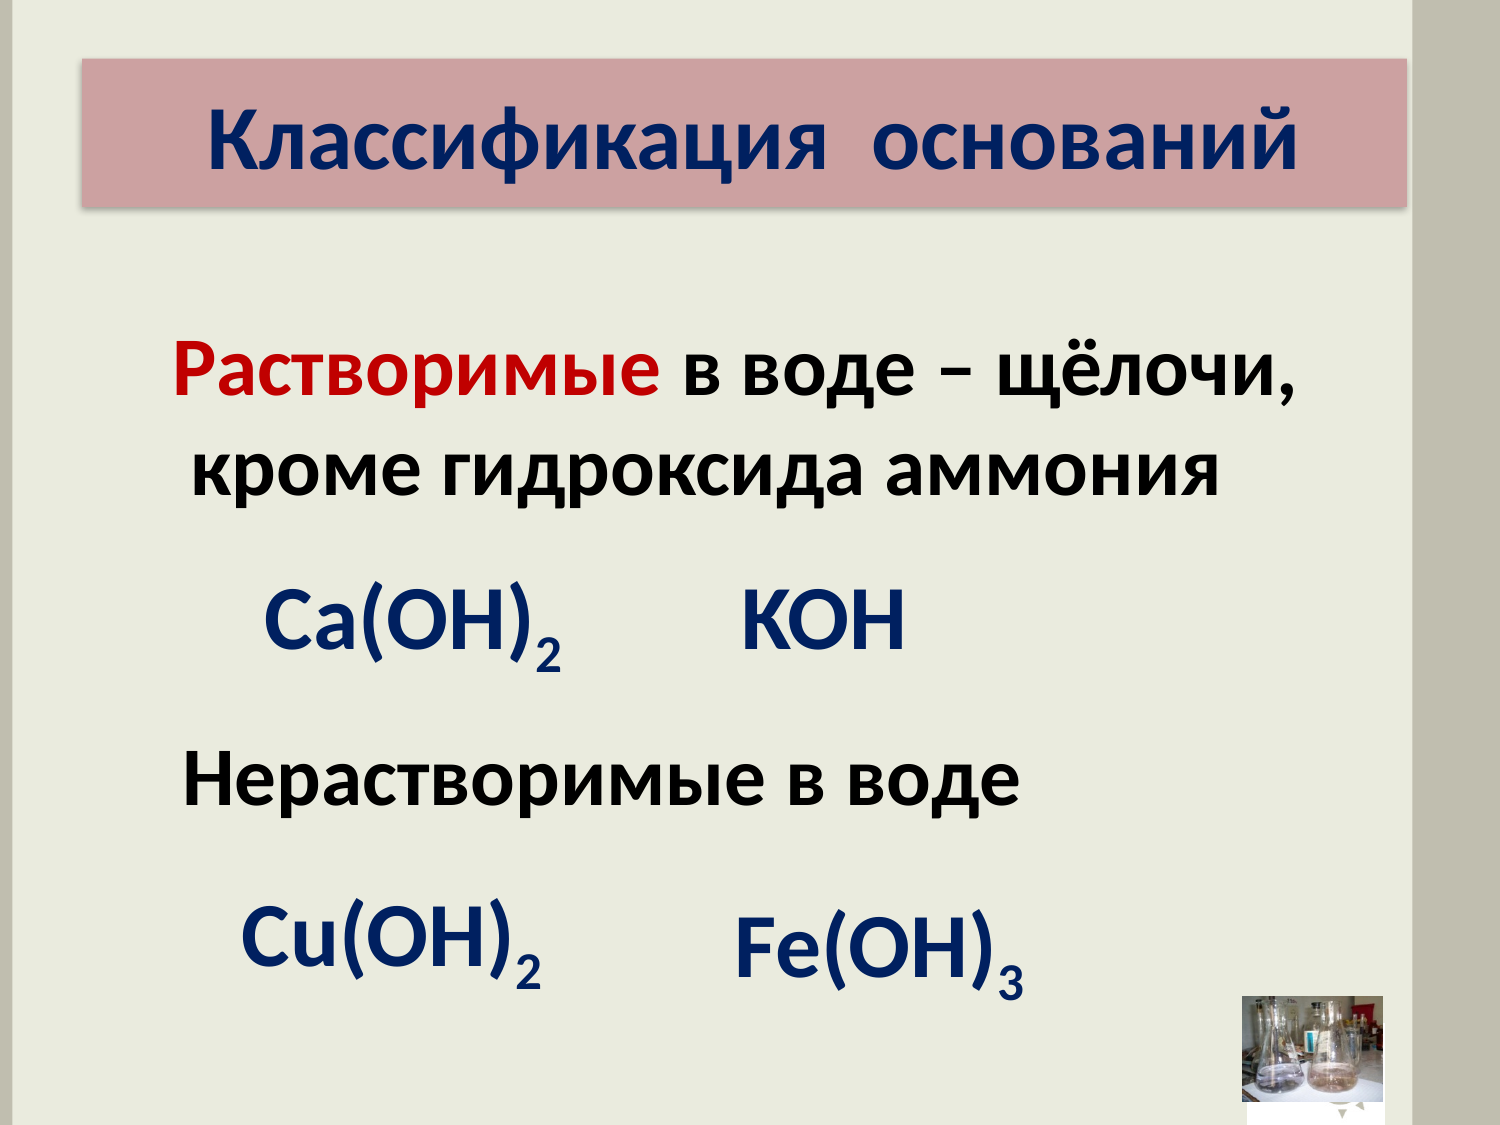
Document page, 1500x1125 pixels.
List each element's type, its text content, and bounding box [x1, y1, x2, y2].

text_box Fe(OH)3 [719, 878, 1040, 1019]
text_box Cu(OH)2 [226, 867, 558, 1008]
picture [1242, 996, 1383, 1102]
text_box KOH [726, 550, 929, 786]
text_box Cа(OH)2 [249, 550, 578, 691]
text_box Классификация оснований [192, 70, 1317, 195]
text_box Нерастворимые в воде [167, 714, 1056, 830]
text_box Растворимые в воде – щёлочи, кроме гидроксида аммония [157, 304, 1314, 520]
